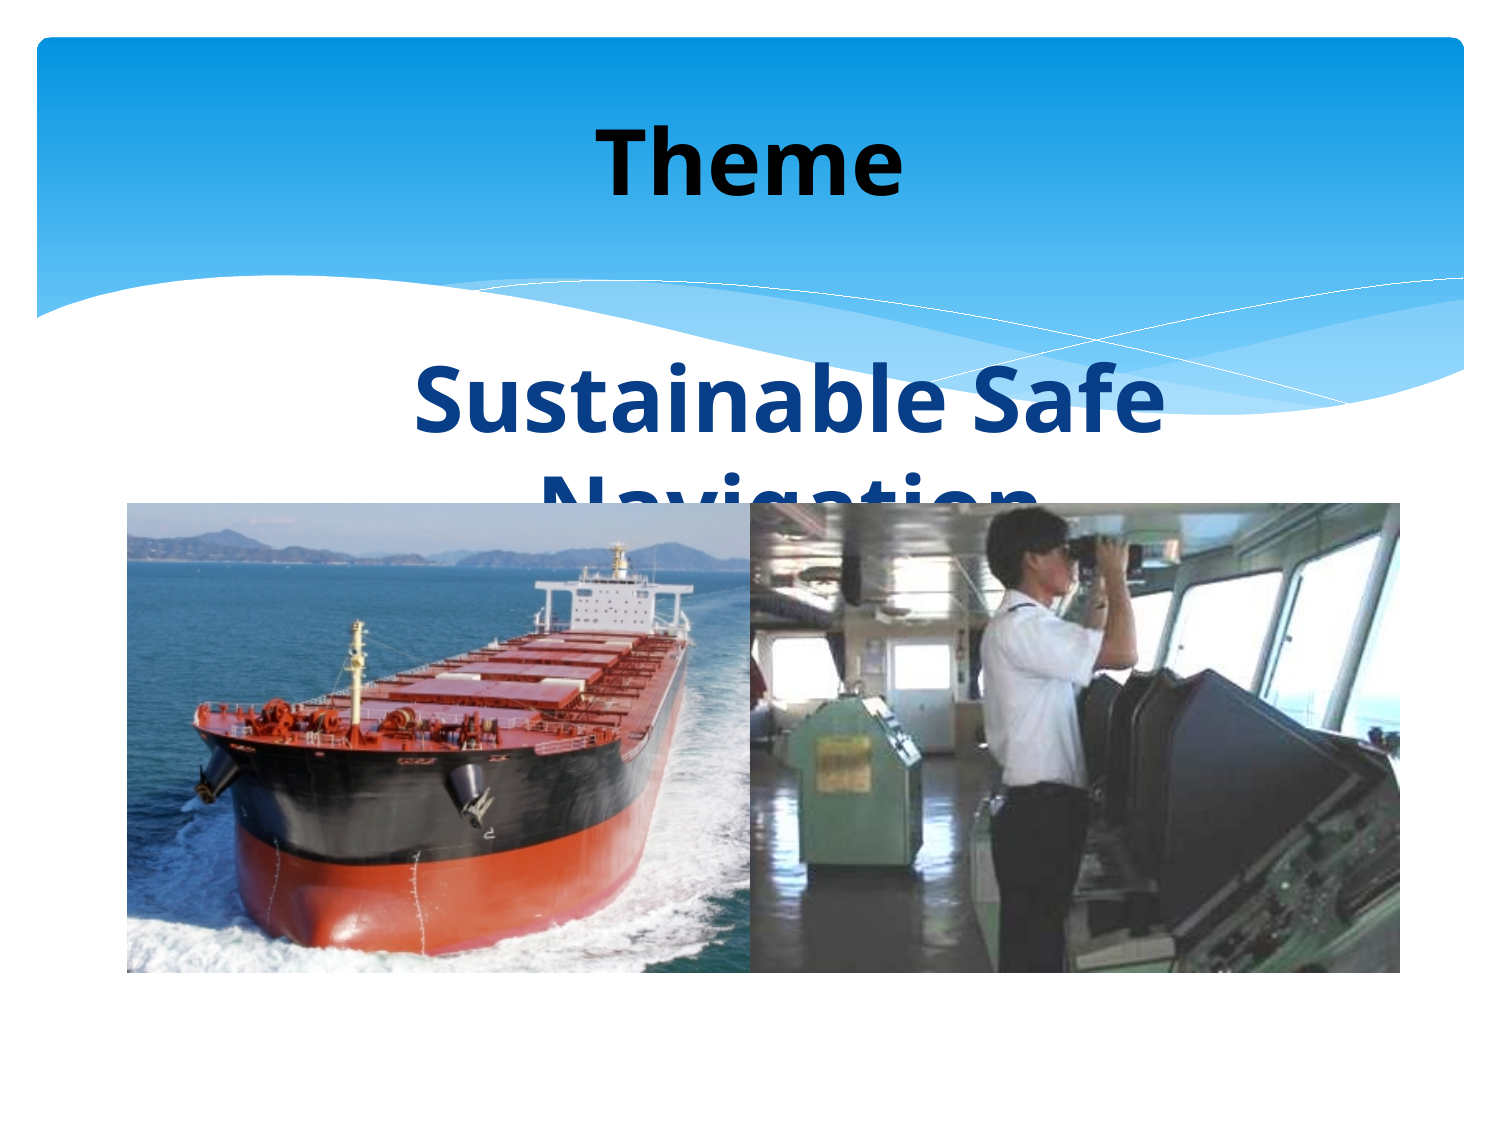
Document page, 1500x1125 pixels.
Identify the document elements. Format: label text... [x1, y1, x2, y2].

list Sustainable Safe Navigation [183, 261, 1399, 502]
title Theme [75, 55, 1425, 261]
picture [127, 503, 1400, 973]
